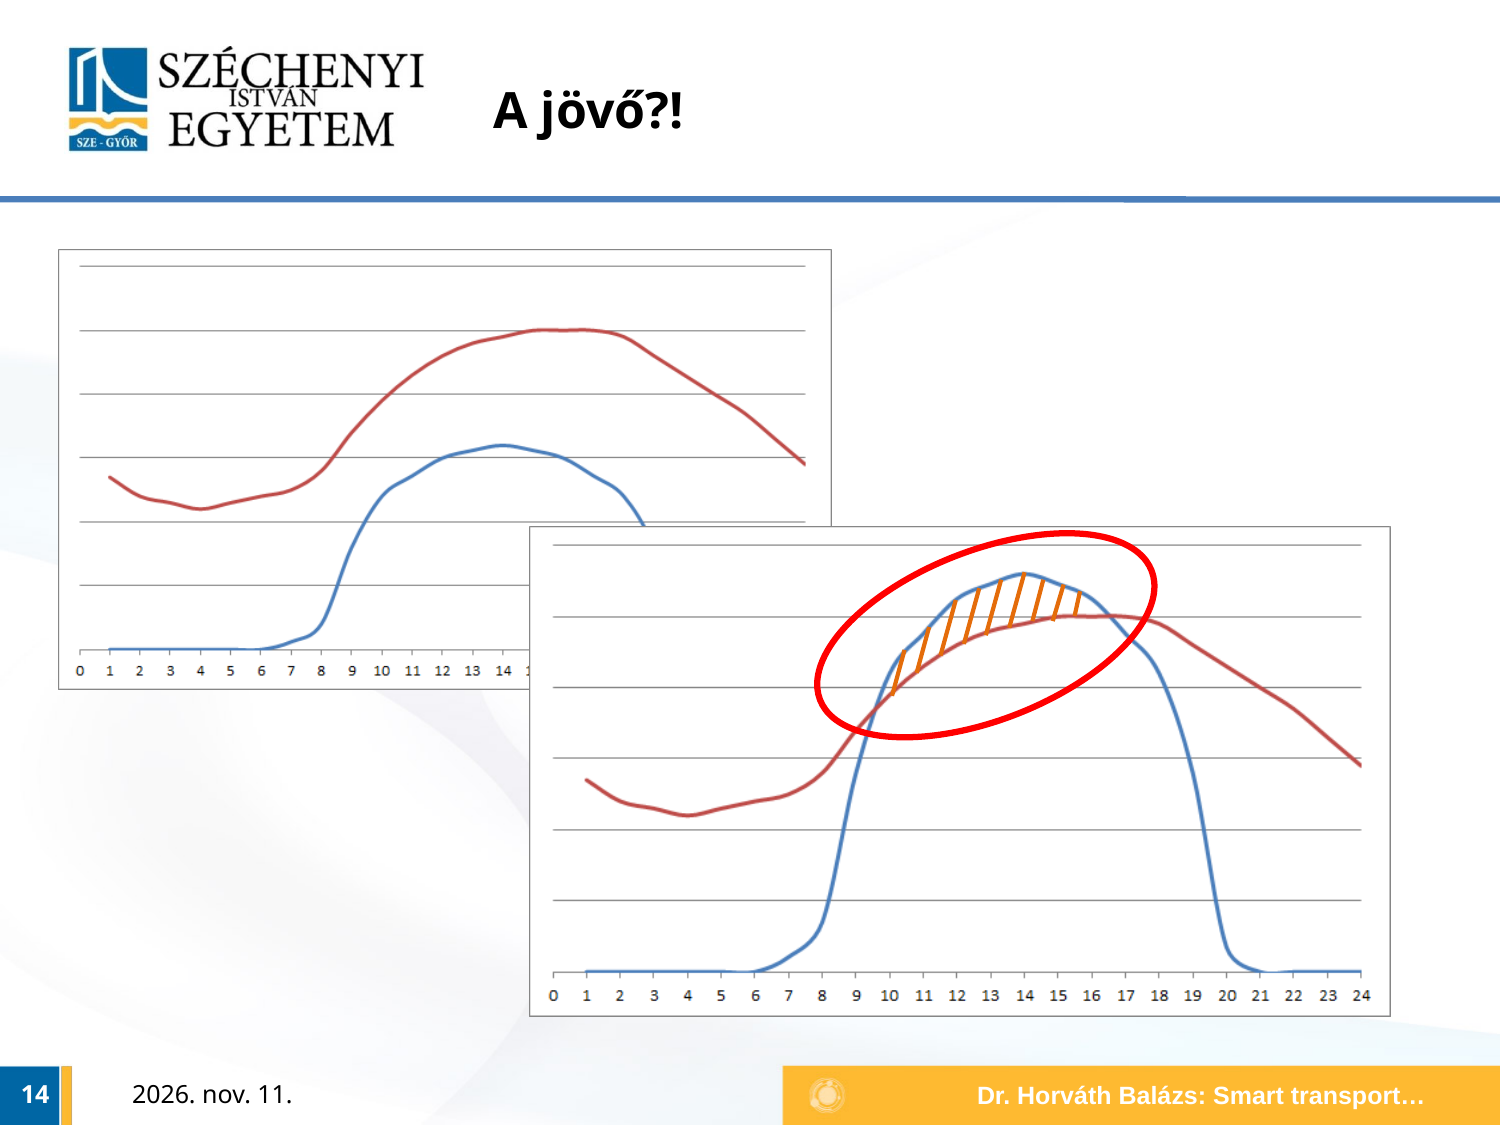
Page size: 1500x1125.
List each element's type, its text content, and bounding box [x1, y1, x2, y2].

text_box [1052, 584, 1064, 622]
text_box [1074, 590, 1081, 617]
picture [0, 0, 1500, 196]
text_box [891, 649, 905, 696]
title A jövő?! [478, 45, 1425, 173]
picture [0, 203, 1500, 1125]
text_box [1008, 571, 1025, 628]
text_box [1032, 579, 1044, 622]
footer Dr. Horváth Balázs: Smart transport… [878, 1065, 1442, 1125]
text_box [985, 579, 1002, 636]
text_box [916, 626, 930, 674]
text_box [963, 588, 980, 645]
slide_number 2014. szeptember 10. [117, 1065, 550, 1125]
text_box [940, 599, 957, 656]
slide_number 14 [0, 1065, 71, 1125]
